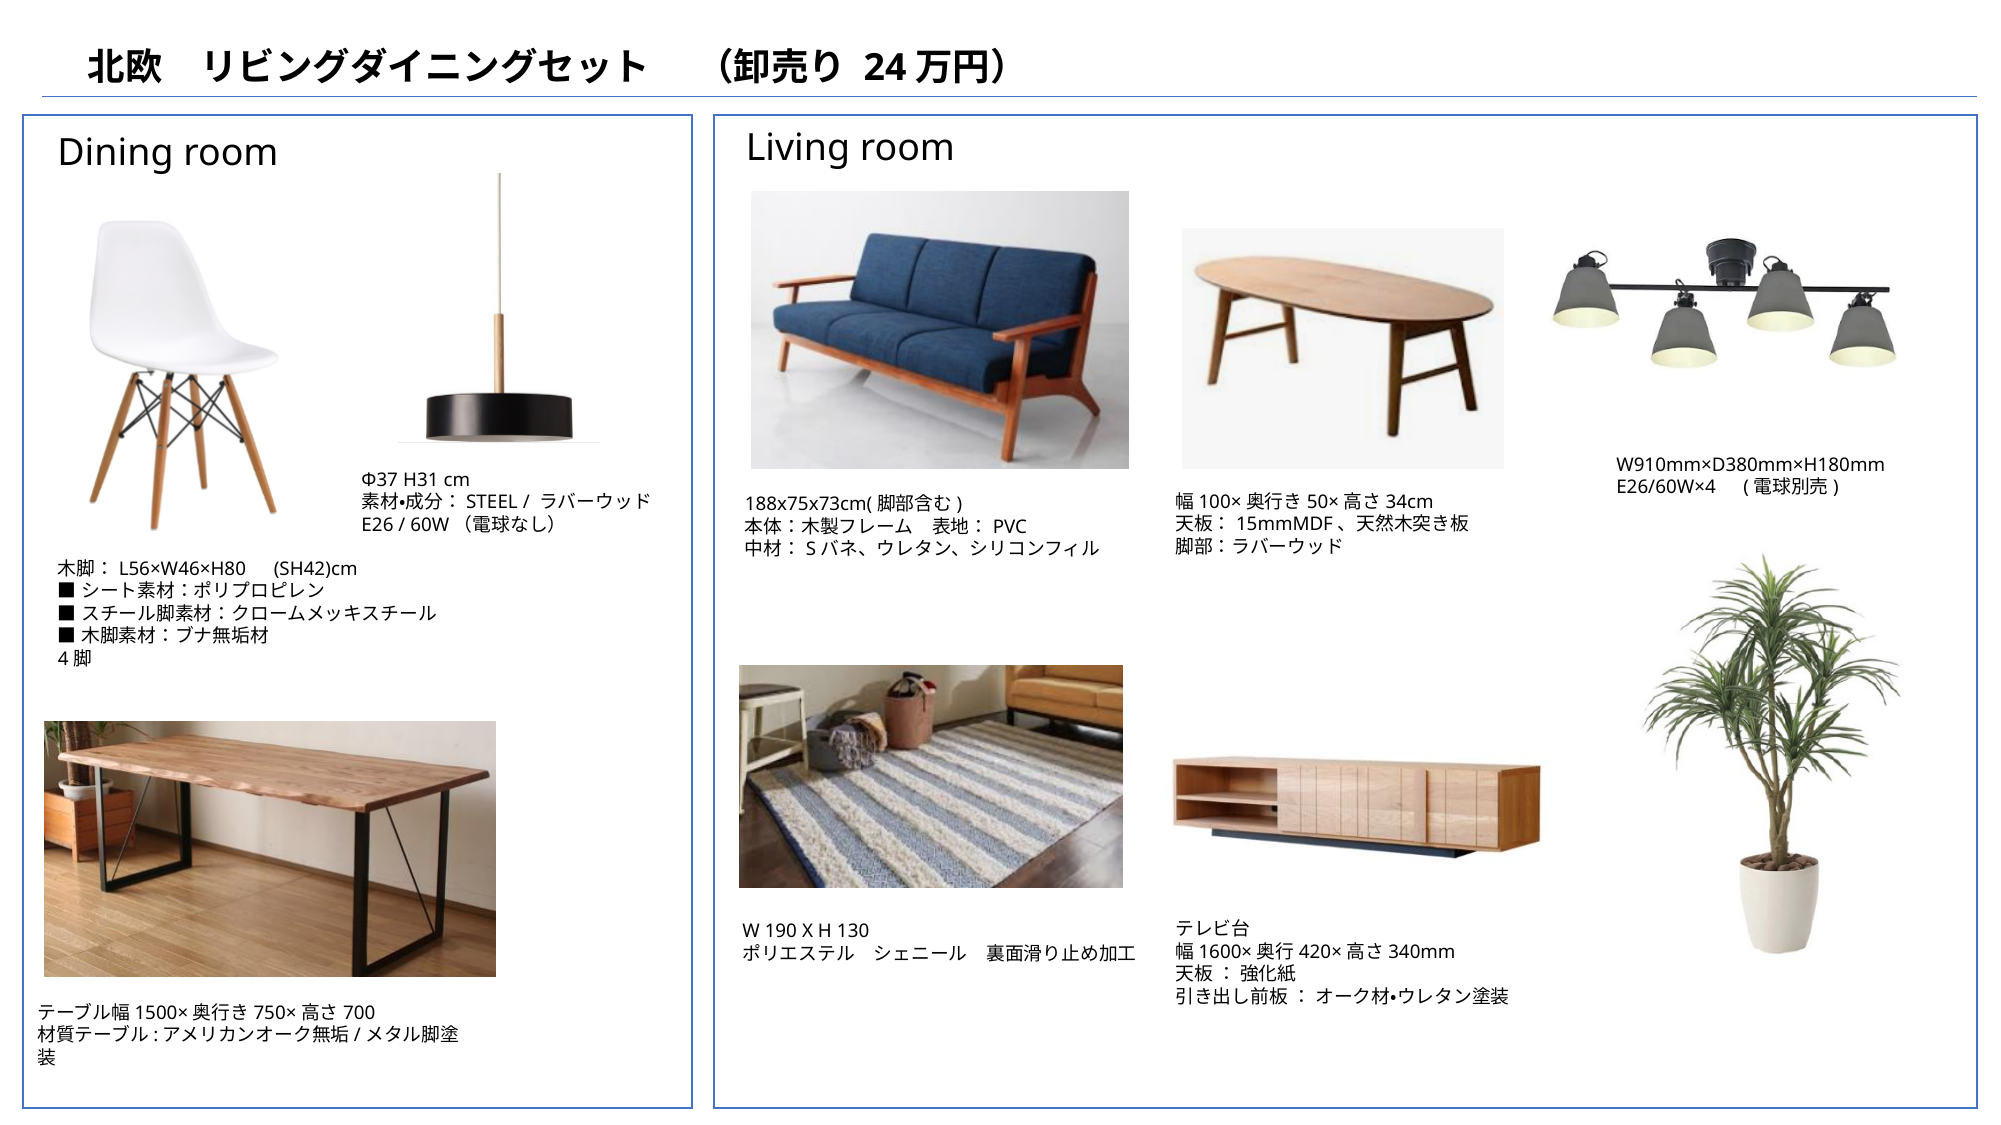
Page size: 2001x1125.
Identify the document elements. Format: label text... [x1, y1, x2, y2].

picture [53, 211, 295, 538]
text_box W910mm×D380mm×H180mm E26/60W×4 (電球別売) [1601, 445, 1963, 506]
picture [44, 721, 496, 977]
picture [1542, 205, 1912, 398]
picture [1182, 228, 1504, 469]
picture [739, 665, 1123, 888]
picture [749, 191, 1130, 473]
picture [398, 173, 600, 443]
picture [1149, 720, 1558, 888]
text_box テレビ台 幅1600×奥行420×高さ340mm 天板 ： 強化紙 引き出し前板 ： オーク材・ウレタン塗装 [1160, 909, 1554, 1015]
text_box 北欧 リビングダイニングセット （卸売り 24万円） [72, 35, 1946, 96]
picture [1618, 542, 1912, 963]
text_box Dining room [42, 120, 294, 181]
text_box Ф37 H31 cm 素材・成分：STEEL / ラバーウッド E26 / 60W（電球なし） [346, 459, 684, 543]
text_box Living room [731, 115, 971, 175]
text_box [713, 114, 1978, 1109]
text_box 幅100×奥行き50×高さ34cm 天板：15mmMDF、天然木突き板 脚部：ラバーウッド [1160, 482, 1504, 565]
text_box [22, 114, 693, 1109]
text_box 188x75x73cm(脚部含む) 本体：木製フレーム 表地：PVC 中材：Sバネ、ウレタン、シリコンフィル [730, 484, 1115, 567]
text_box テーブル幅1500×奥行き750×高さ700 材質テーブル:アメリカンオーク無垢/メタル脚塗装 [22, 993, 488, 1076]
